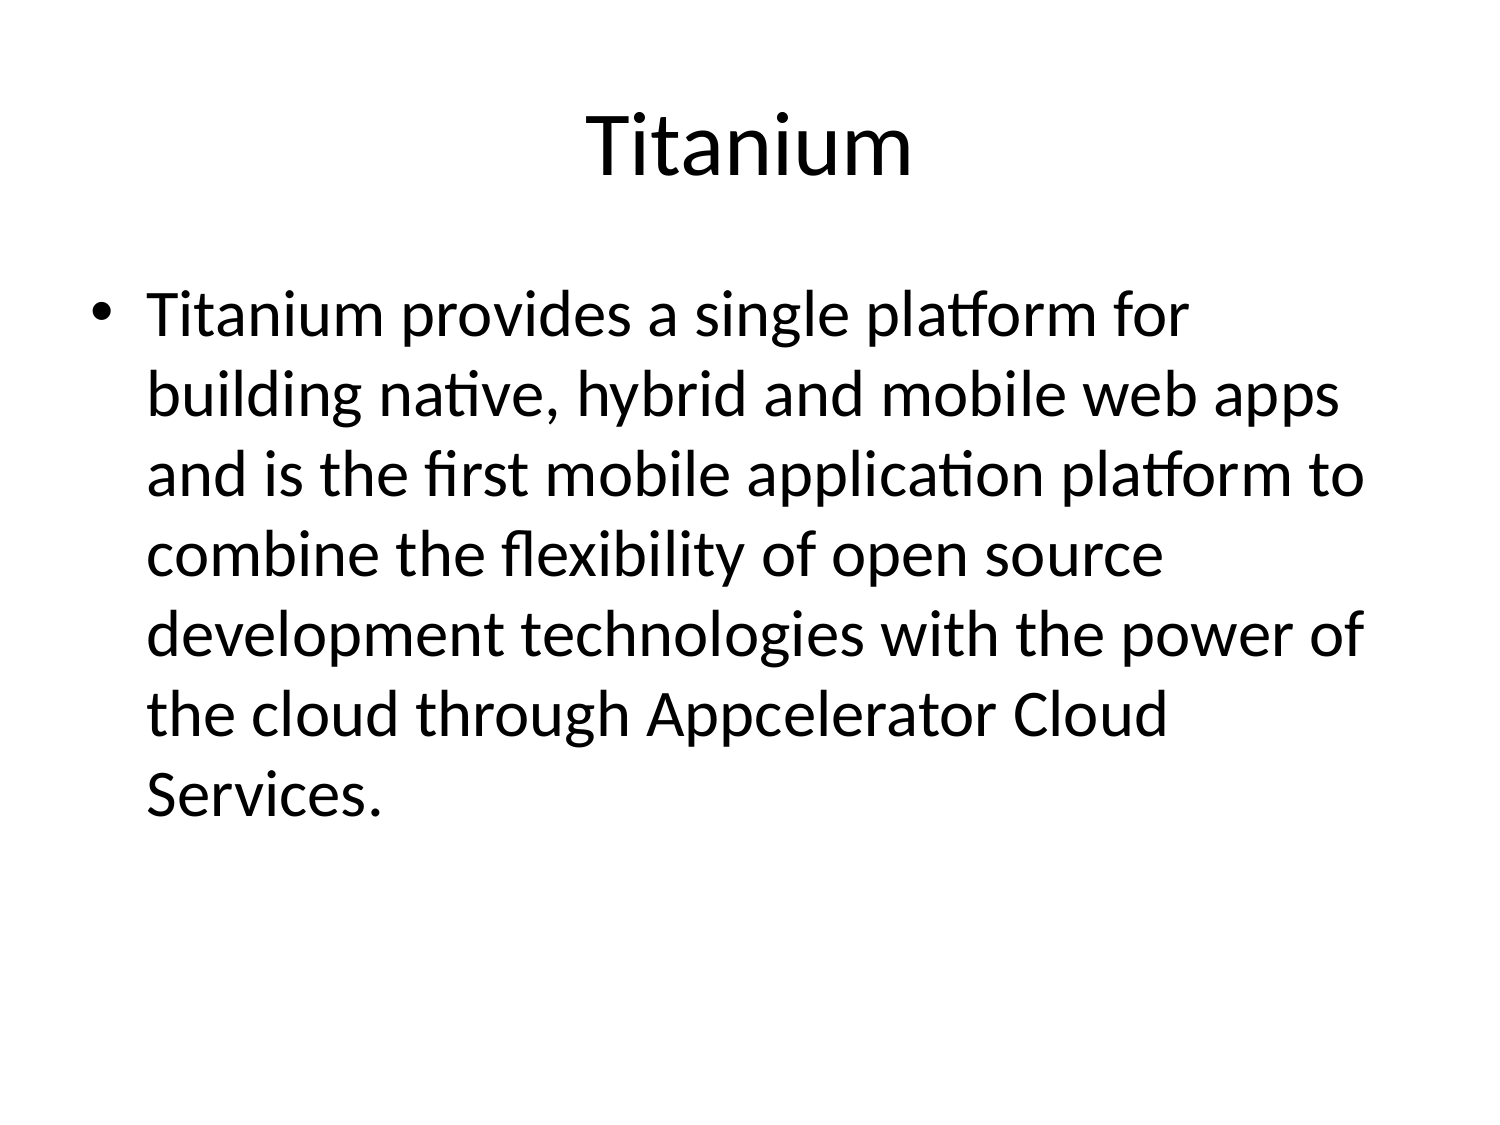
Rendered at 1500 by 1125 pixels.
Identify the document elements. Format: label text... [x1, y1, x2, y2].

title Titanium [75, 45, 1425, 233]
list Titanium provides a single platform for building native, hybrid and mobile web apps and is the first mobile application platform to combine the flexibility of open source development technologies with the power of the cloud through Appcelerator Cloud Services. [75, 262, 1425, 1005]
